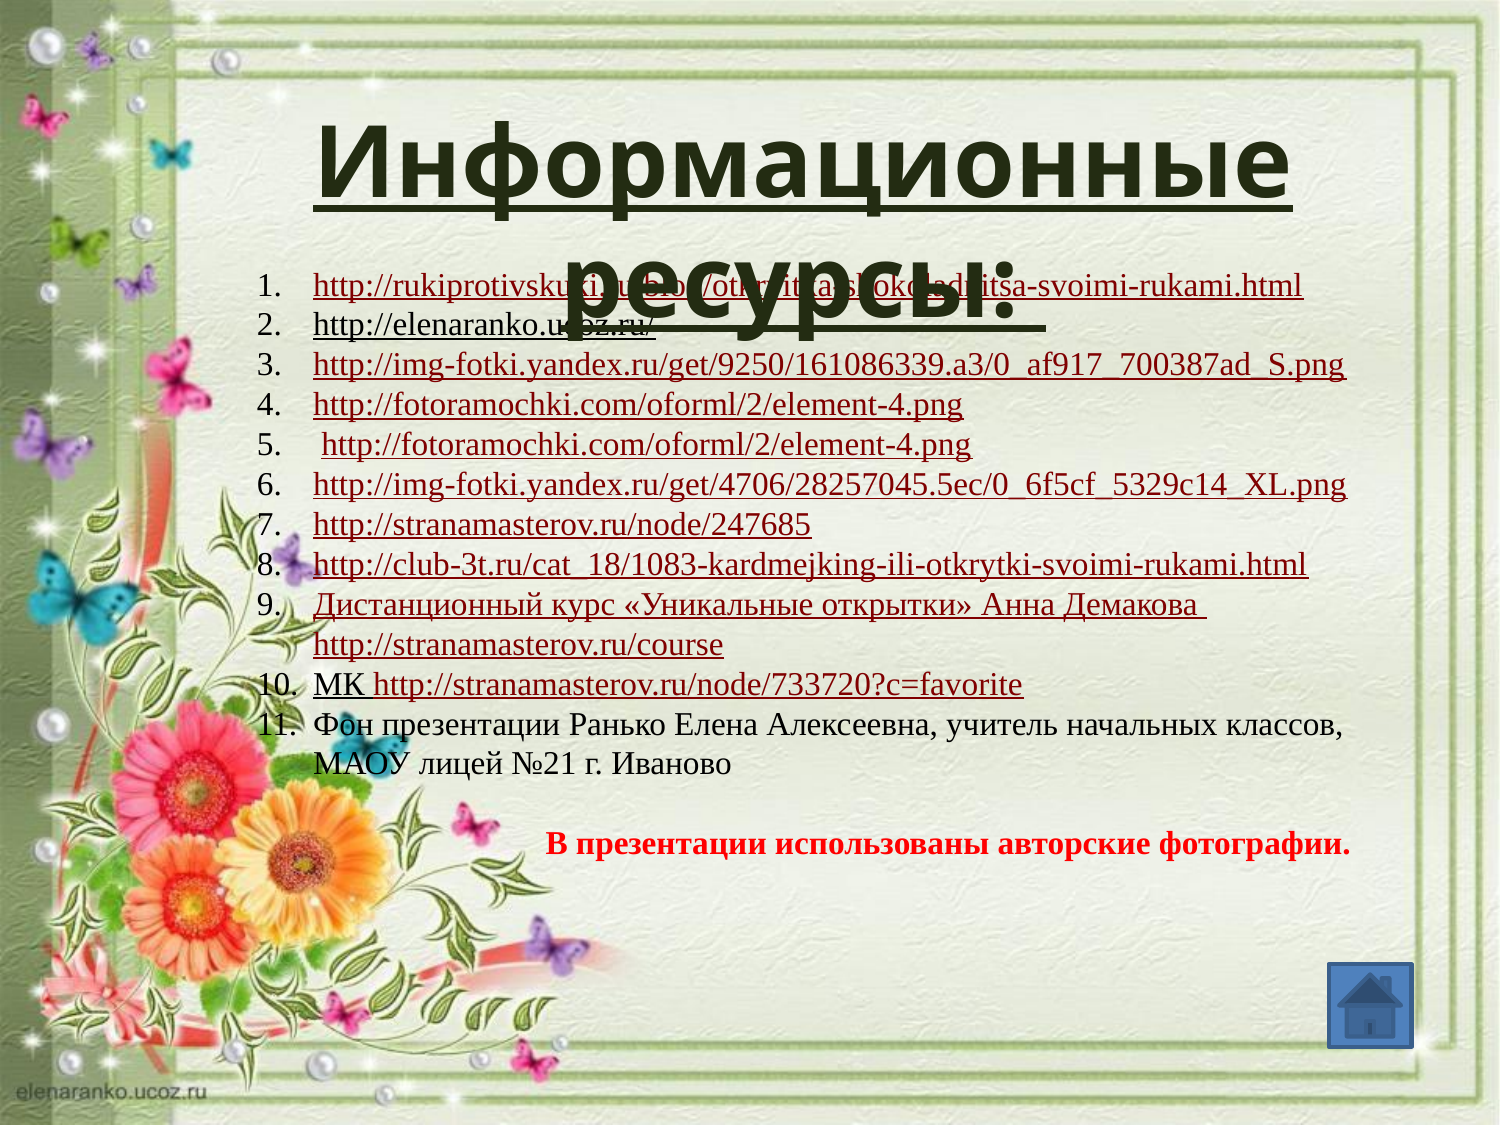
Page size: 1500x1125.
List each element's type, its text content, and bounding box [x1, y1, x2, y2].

picture [0, 0, 1500, 1125]
text_box [1327, 962, 1414, 1049]
text_box http://rukiprotivskuki.ru/blog/otkryitka-shokoladnitsa-svoimi-rukami.html http://elenaranko.ucoz.ru/ http://img-fotki.yandex.ru/get/9250/161086339.a3/0_af917_700387ad_S.png http://fotoramochki.com/oforml/2/element-4.png http://fotoramochki.com/oforml/2/element-4.png http://img-fotki.yandex.ru/get/4706/28257045.5ec/0_6f5cf_5329c14_XL.png http://stranamasterov.ru/node/247685 http://club-3t.ru/cat_18/1083-kardmejking-ili-otkrytki-svoimi-rukami.html Дистанционный курс «Уникальные открытки» Анна Демакова http://stranamasterov.ru/course МК http://stranamasterov.ru/node/733720?c=favorite Фон презентации Ранько Елена Алексеевна, учитель начальных классов, МАОУ лицей №21 г. Иваново В презентации использованы авторские фотографии. [242, 345, 1400, 994]
text_box Информационные ресурсы: [182, 89, 1424, 345]
